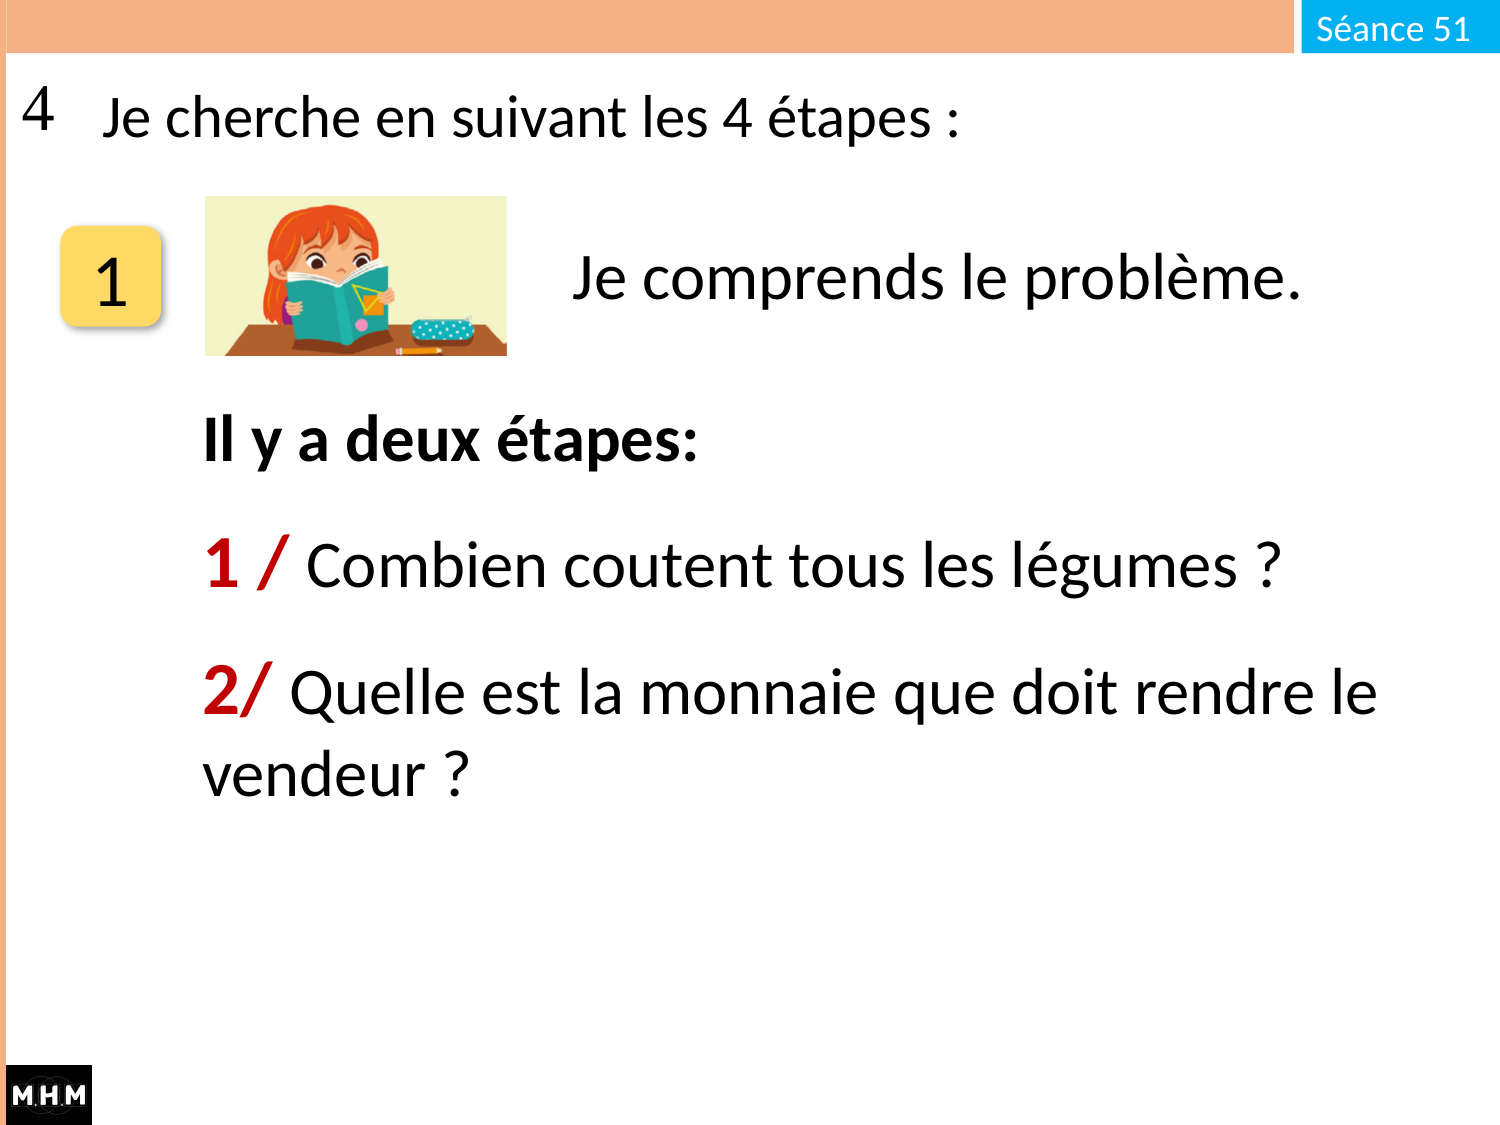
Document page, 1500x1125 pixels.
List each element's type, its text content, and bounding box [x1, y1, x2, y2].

text_box Il y a deux étapes: [187, 387, 1039, 483]
picture [204, 196, 515, 356]
text_box 1 / Combien coutent tous les légumes ? [187, 504, 1356, 610]
title Je cherche en suivant les 4 étapes : [87, 32, 1382, 158]
text_box 2/ Quelle est la monnaie que doit rendre le vendeur ? [187, 632, 1404, 817]
text_box 1 [59, 224, 163, 328]
picture [6, 1065, 92, 1125]
text_box Je comprends le problème. [558, 225, 1325, 321]
